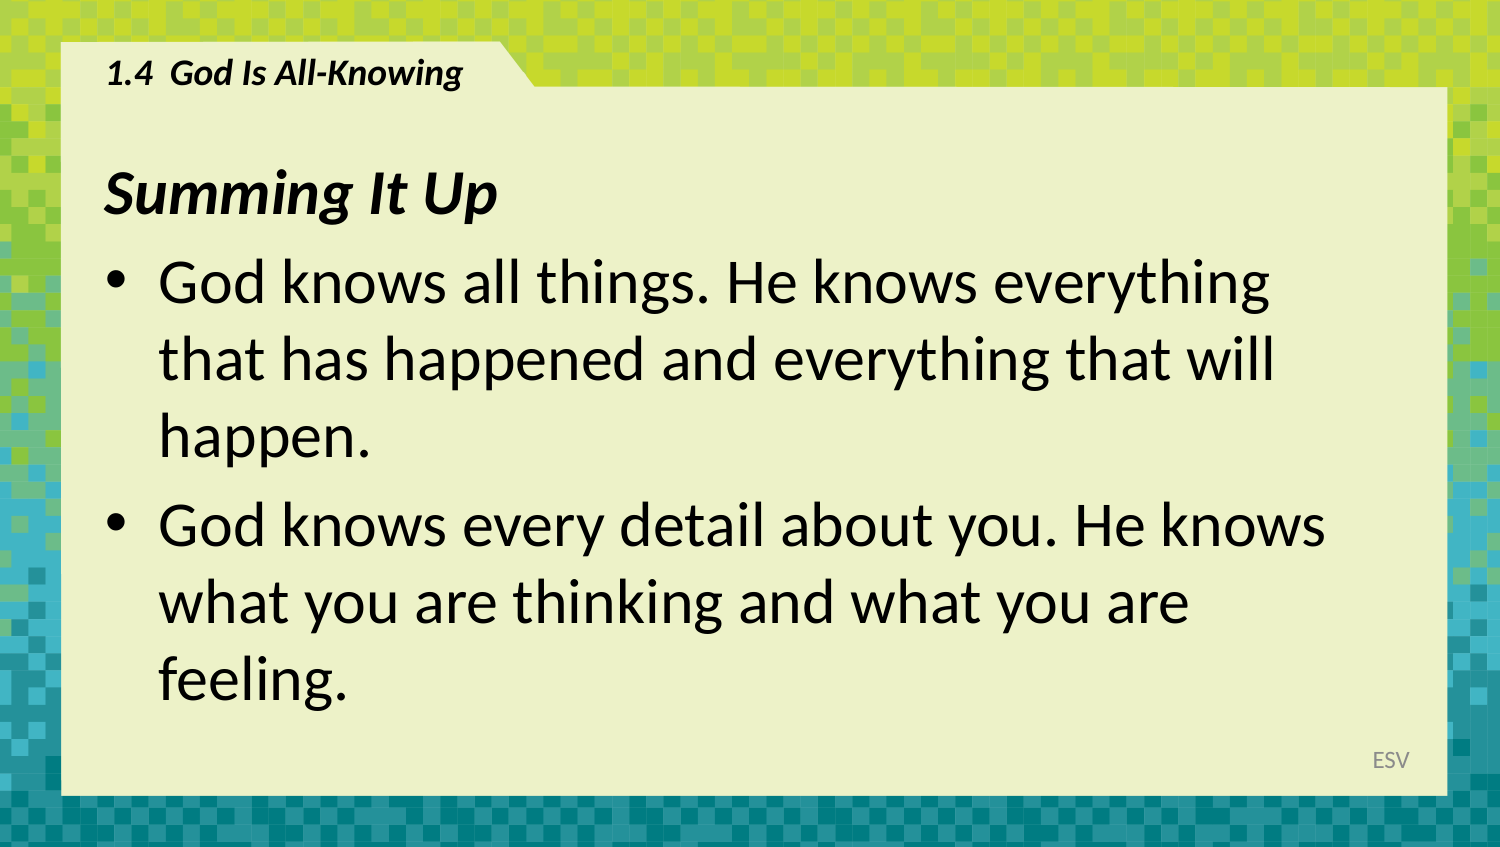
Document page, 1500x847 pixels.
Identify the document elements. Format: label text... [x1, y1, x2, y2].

list Summing It Up God knows all things. He knows everything that has happened and everything that will happen. God knows every detail about you. He knows what you are thinking and what you are feeling. [89, 141, 1403, 722]
footer ESV [950, 736, 1425, 782]
picture [0, 0, 1500, 847]
title 1.4 God Is All-Knowing [89, 33, 1420, 108]
